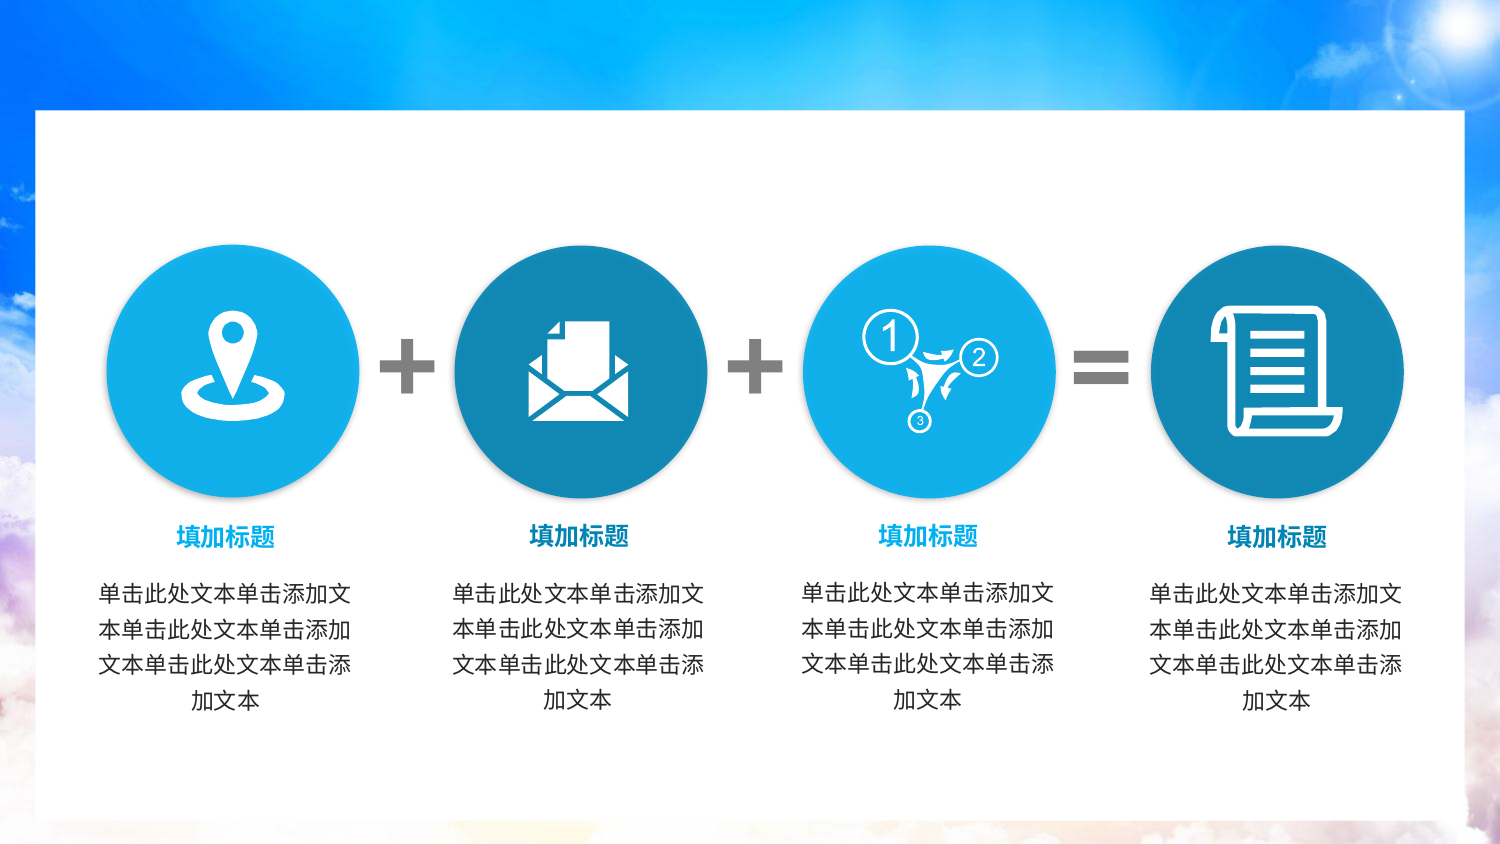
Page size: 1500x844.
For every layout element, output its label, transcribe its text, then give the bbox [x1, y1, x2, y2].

text_box 填加标题 [1128, 513, 1426, 552]
text_box 单击此处文本单击添加文本单击此处文本单击添加文本单击此处文本单击添加文本 [1149, 563, 1404, 714]
text_box + [687, 286, 824, 437]
text_box [862, 308, 999, 434]
text_box 单击此处文本单击添加文本单击此处文本单击添加文本单击此处文本单击添加文本 [801, 563, 1056, 714]
text_box 填加标题 [780, 513, 1077, 551]
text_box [528, 321, 629, 421]
text_box [471, 244, 691, 500]
text_box [105, 243, 342, 499]
text_box = [1033, 288, 1170, 438]
text_box 填加标题 [430, 513, 728, 551]
text_box 单击此处文本单击添加文本单击此处文本单击添加文本单击此处文本单击添加文本 [451, 563, 706, 714]
text_box [820, 244, 1039, 500]
text_box 单击此处文本单击添加文本单击此处文本单击添加文本单击此处文本单击添加文本 [98, 563, 353, 714]
text_box [1168, 244, 1405, 500]
picture [0, 0, 1500, 844]
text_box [1210, 305, 1343, 437]
text_box 填加标题 [77, 513, 375, 552]
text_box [181, 310, 285, 421]
text_box + [339, 286, 476, 437]
